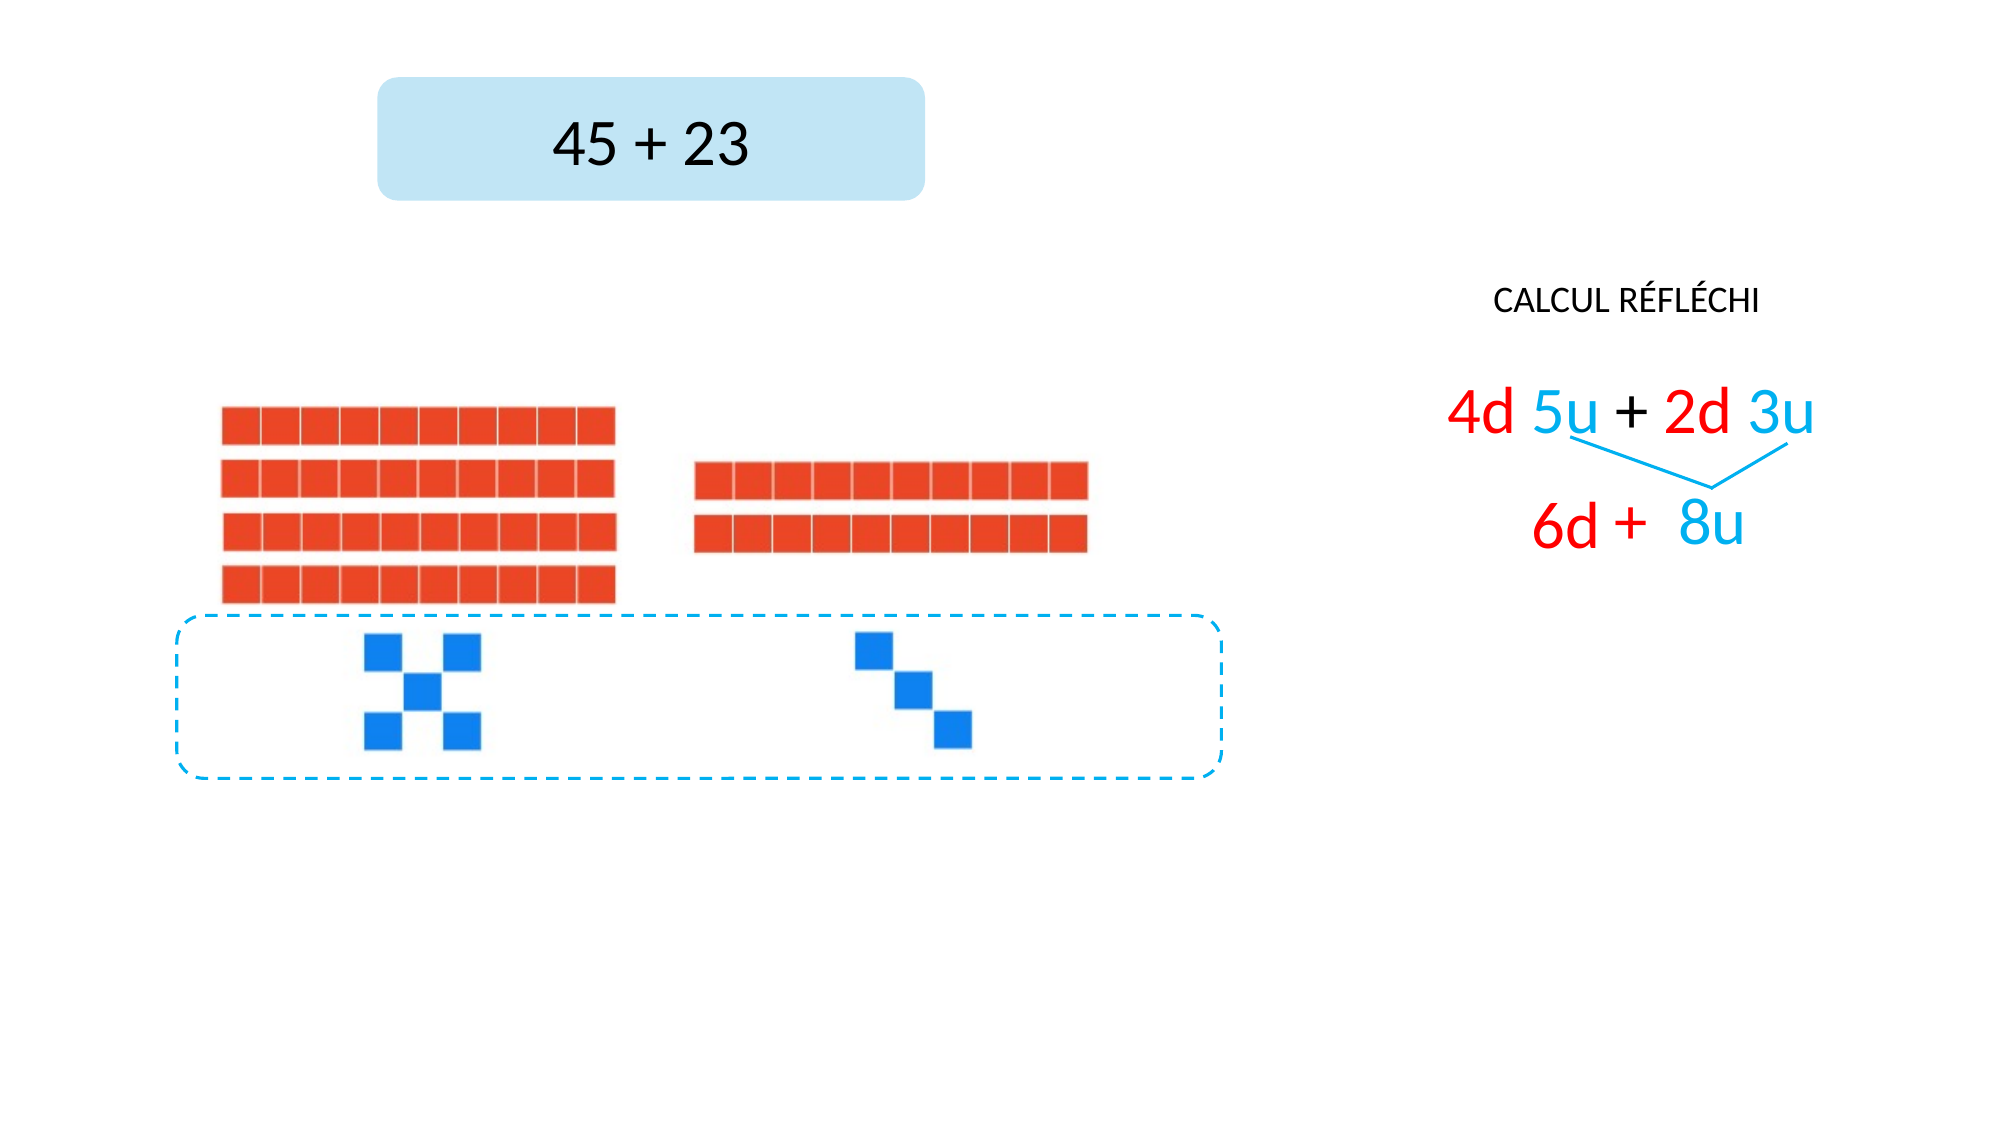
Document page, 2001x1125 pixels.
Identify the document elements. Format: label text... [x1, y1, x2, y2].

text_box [1569, 436, 1714, 489]
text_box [1709, 442, 1788, 490]
text_box [1169, 613, 1224, 780]
text_box 6d [1476, 474, 1656, 570]
picture [142, 328, 1169, 831]
text_box 45 + 23 [375, 75, 927, 203]
text_box CALCUL RÉFLÉCHI [1478, 268, 1786, 328]
text_box + 8u [1656, 489, 1768, 565]
text_box 4d 5u + 2d 3u [1330, 359, 1933, 455]
